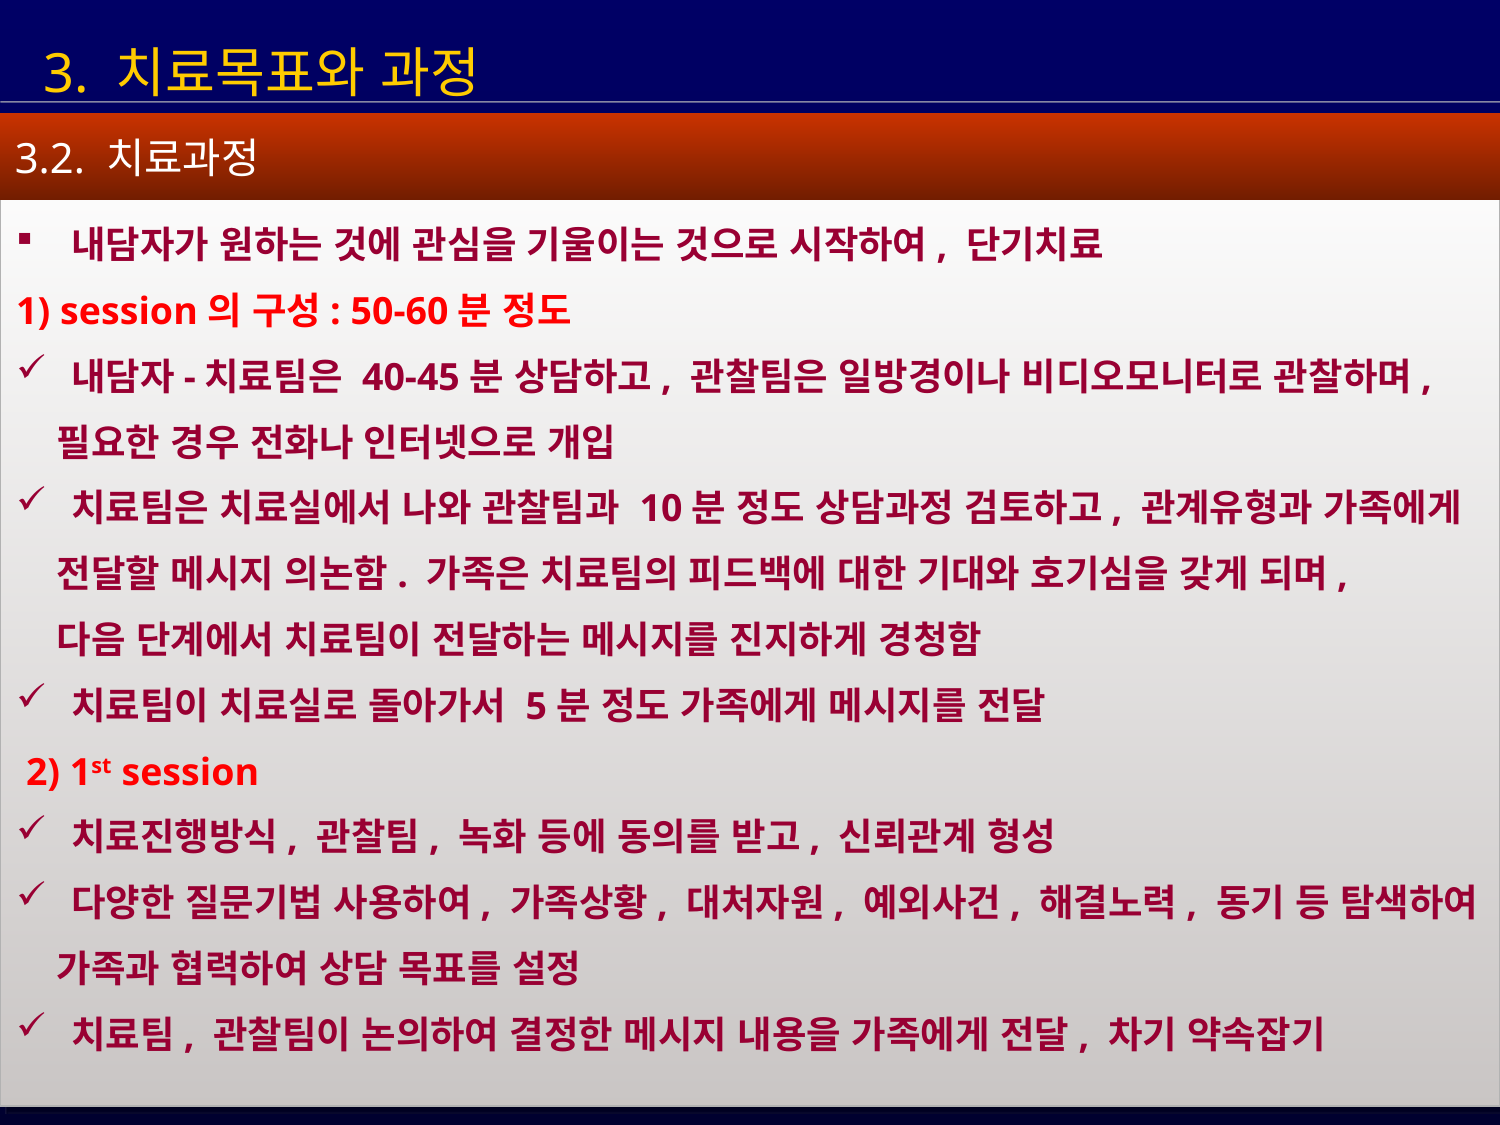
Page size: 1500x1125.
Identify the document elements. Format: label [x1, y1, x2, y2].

text_box [0, 30, 1500, 1107]
